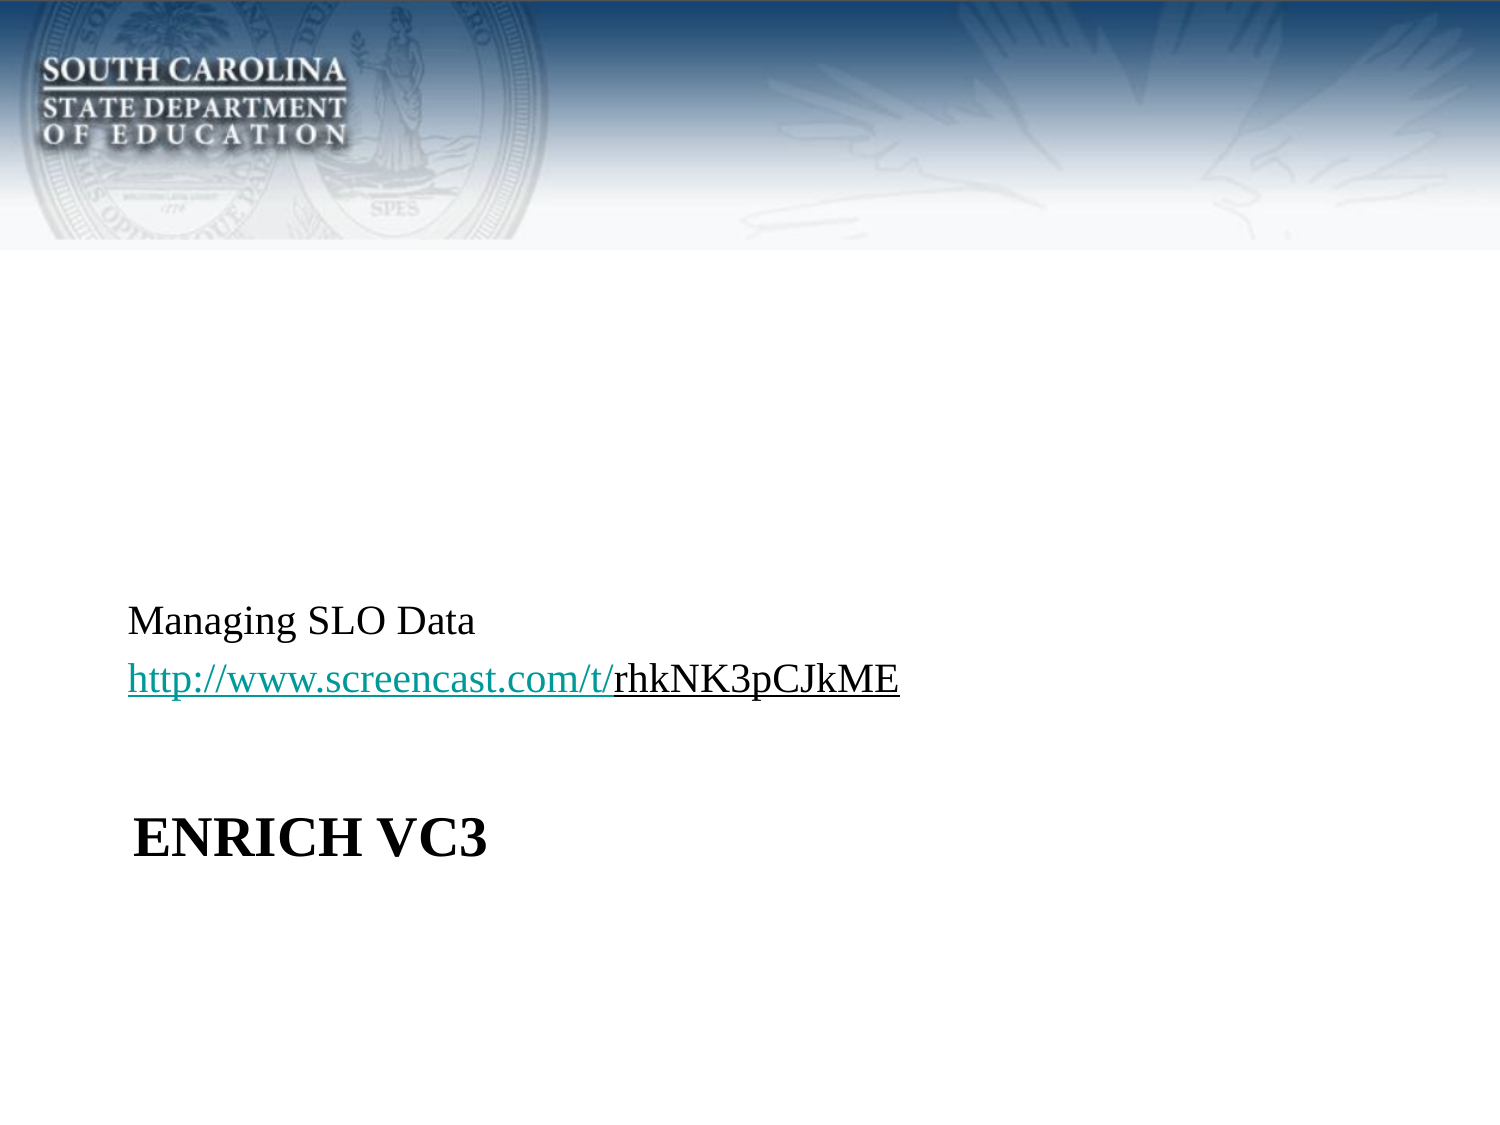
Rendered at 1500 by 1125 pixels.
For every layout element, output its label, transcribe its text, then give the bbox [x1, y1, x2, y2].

title enrich vc3 [118, 722, 1394, 947]
picture [0, 0, 1500, 1125]
list Managing SLO Data http://www.screencast.com/t/rhkNK3pCJkME [112, 462, 1388, 709]
